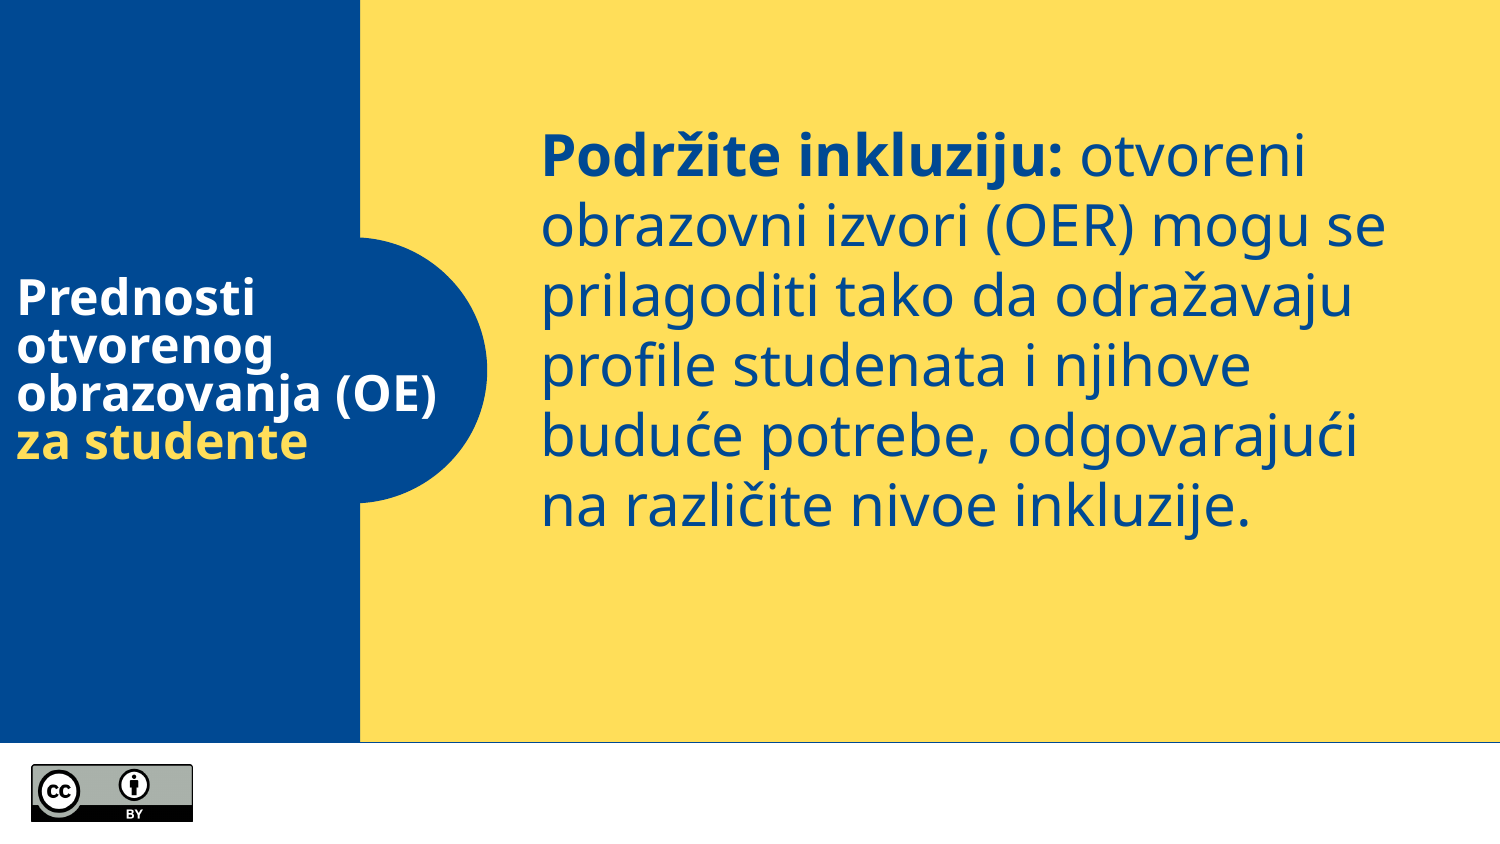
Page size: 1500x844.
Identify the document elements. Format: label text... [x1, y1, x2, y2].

text_box [274, 237, 431, 262]
picture [31, 764, 193, 822]
text_box Prednosti otvorenog obrazovanja (OE) za studente [1, 262, 488, 485]
text_box [284, 485, 421, 504]
text_box [0, 0, 361, 742]
text_box [0, 750, 1500, 844]
text_box Podržite inkluziju: otvoreni obrazovni izvori (OER) mogu se prilagoditi tako da odražavaju profile studenata i njihove buduće potrebe, odgovarajući na različite nivoe inkluzije. [525, 103, 1420, 554]
